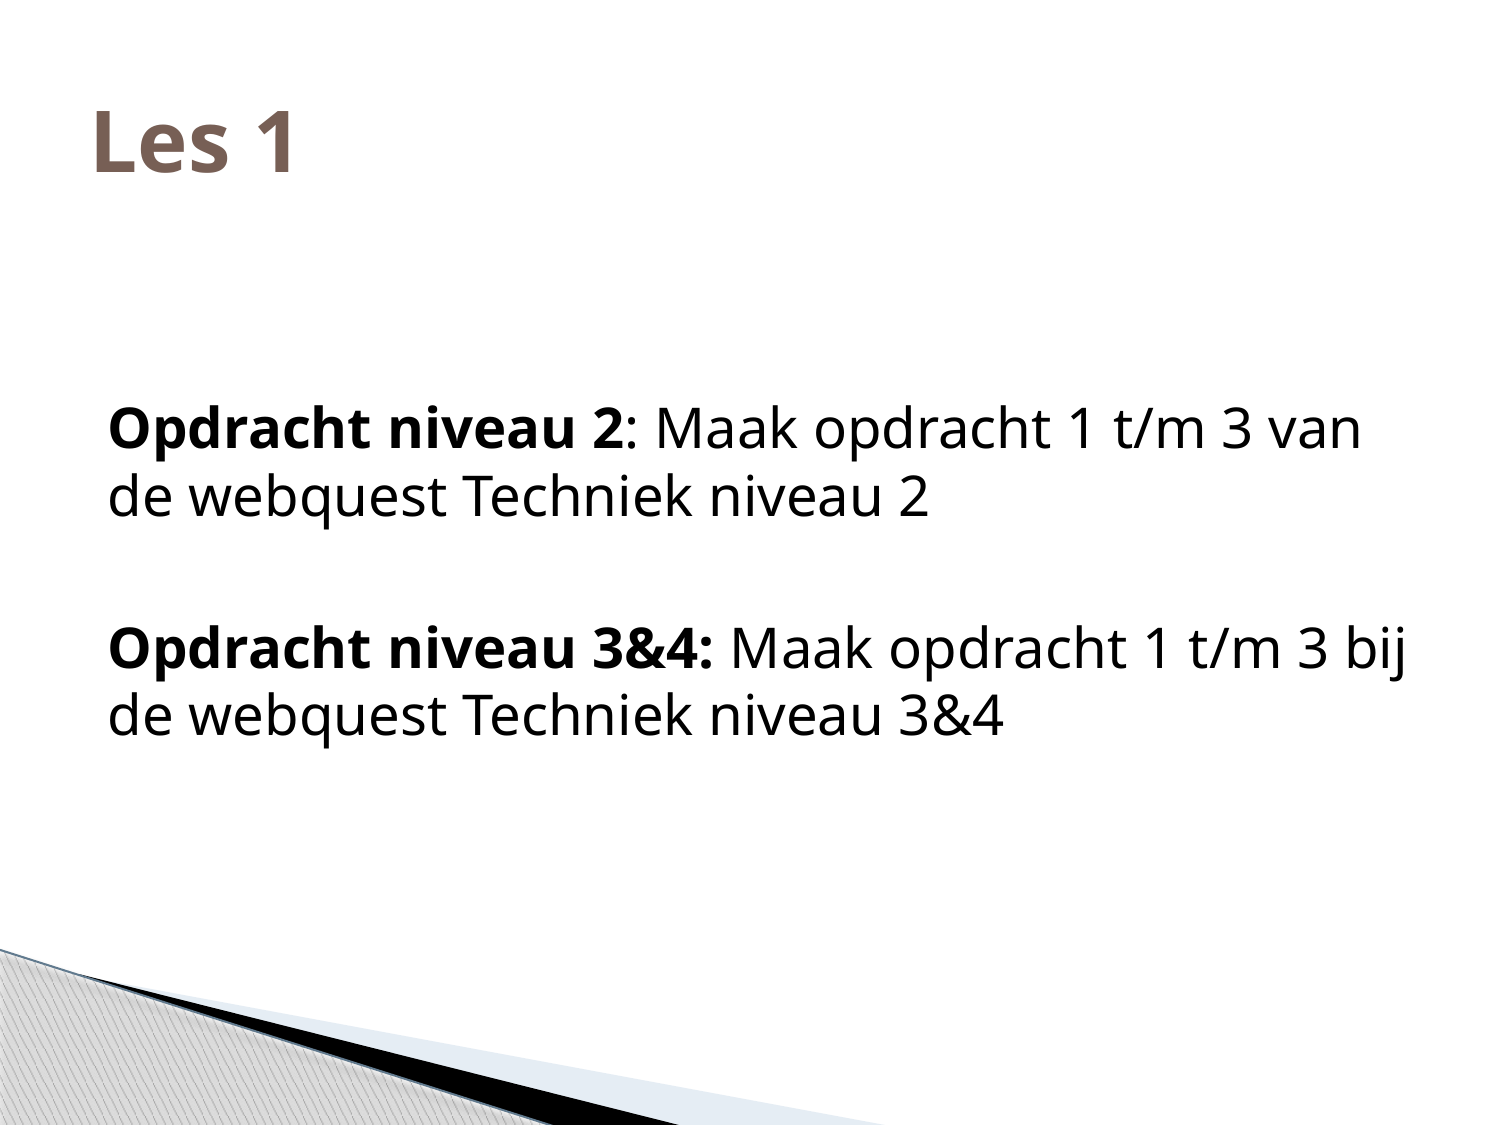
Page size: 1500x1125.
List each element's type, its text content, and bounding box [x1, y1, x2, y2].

title Les 1 [75, 45, 1425, 233]
list Opdracht niveau 2: Maak opdracht 1 t/m 3 van de webquest Techniek niveau 2 Opdracht niveau 3&4: Maak opdracht 1 t/m 3 bij de webquest Techniek niveau 3&4 [75, 385, 1425, 986]
